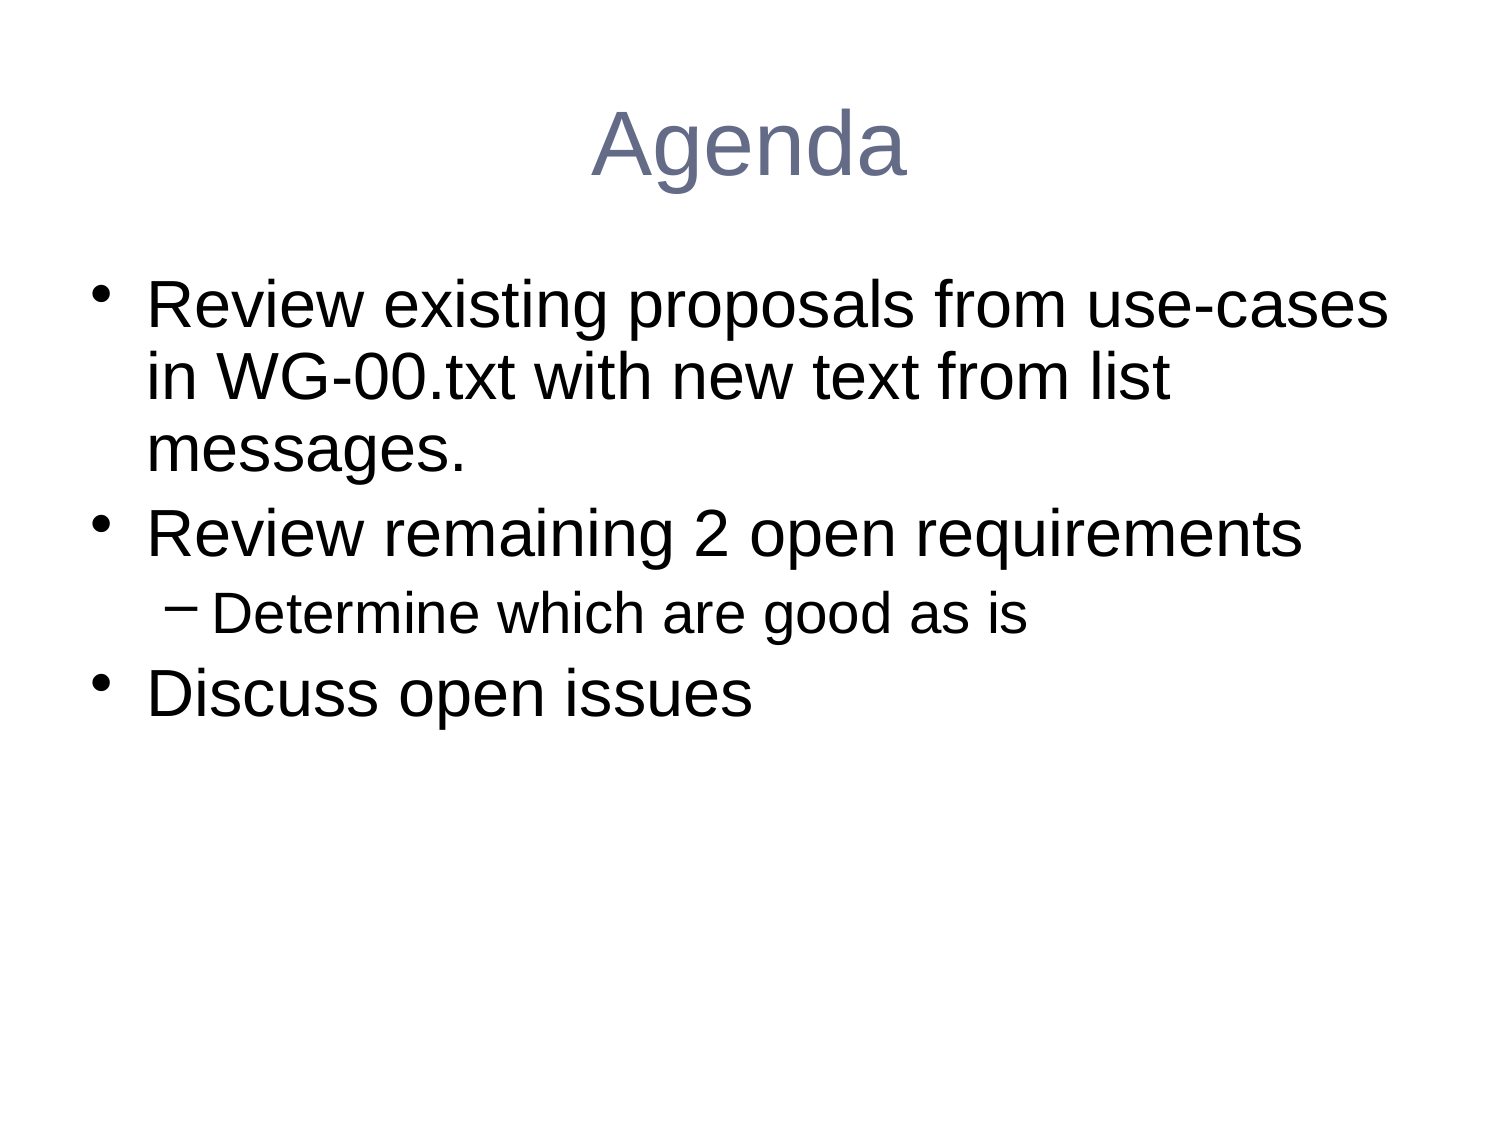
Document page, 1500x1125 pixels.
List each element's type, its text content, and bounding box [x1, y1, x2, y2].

title Agenda [74, 44, 1426, 233]
list Review existing proposals from use-cases in WG-00.txt with new text from list messages. Review remaining 2 open requirements Determine which are good as is Discuss open issues [74, 262, 1426, 1006]
